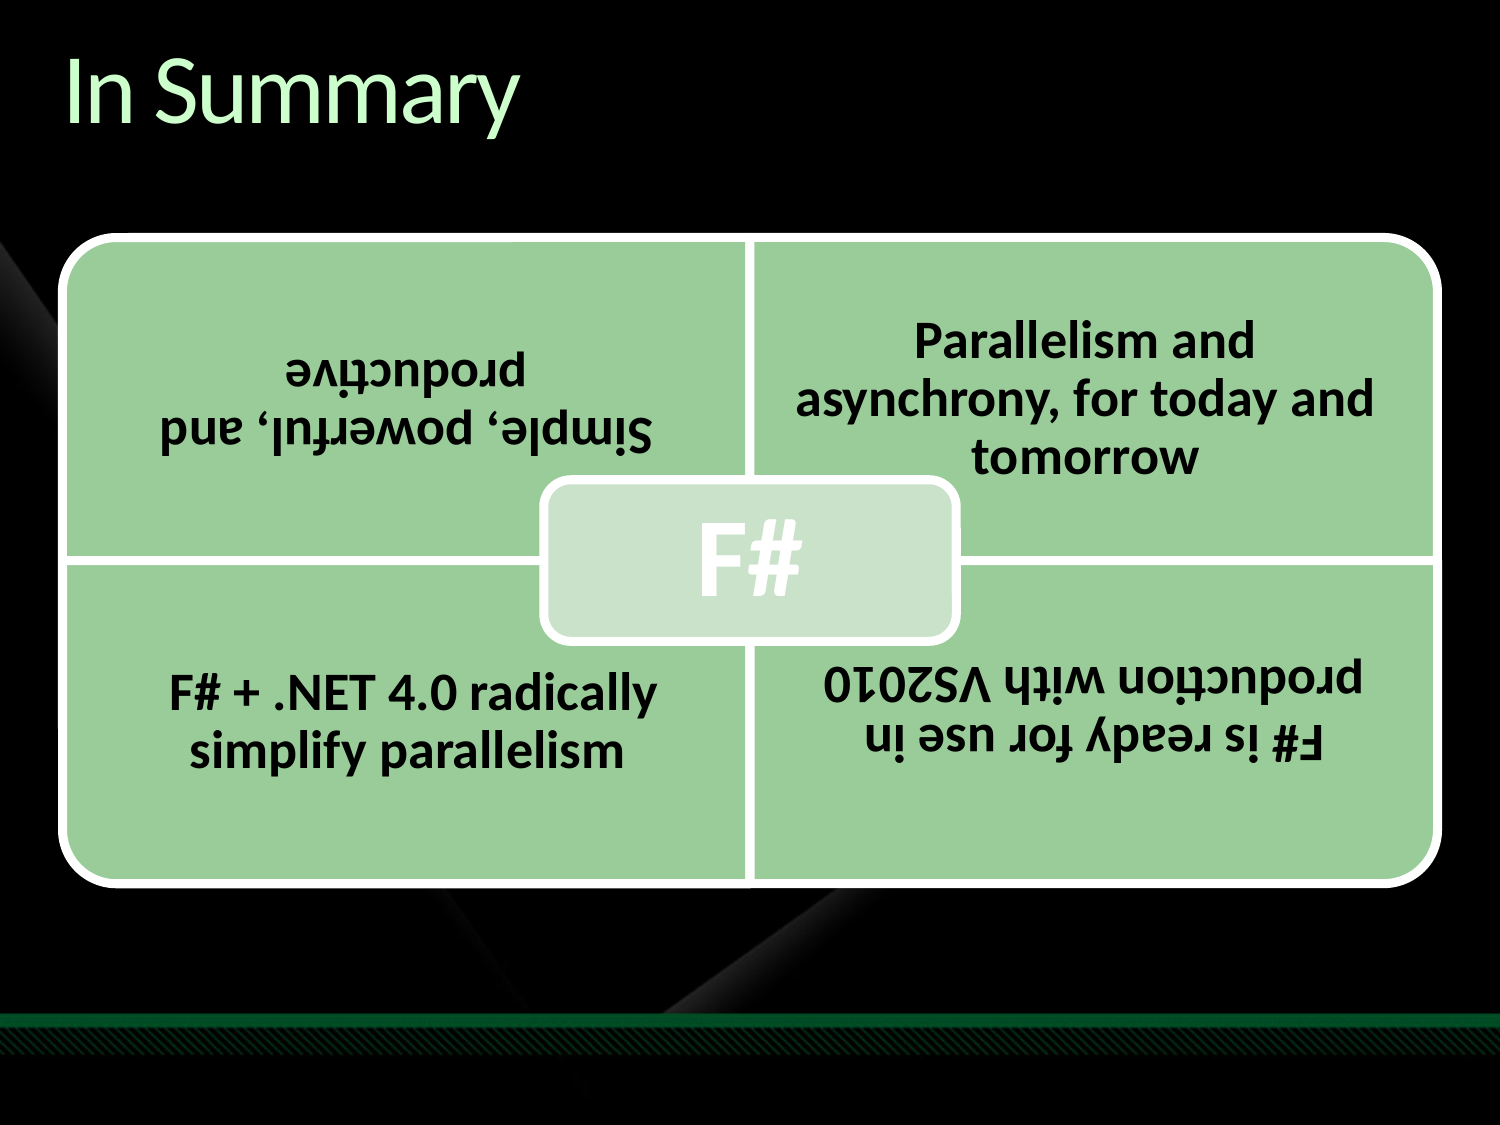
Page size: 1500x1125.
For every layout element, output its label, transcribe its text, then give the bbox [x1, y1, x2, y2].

picture [0, 0, 1500, 1125]
title In Summary [62, 37, 1438, 147]
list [62, 237, 1438, 884]
